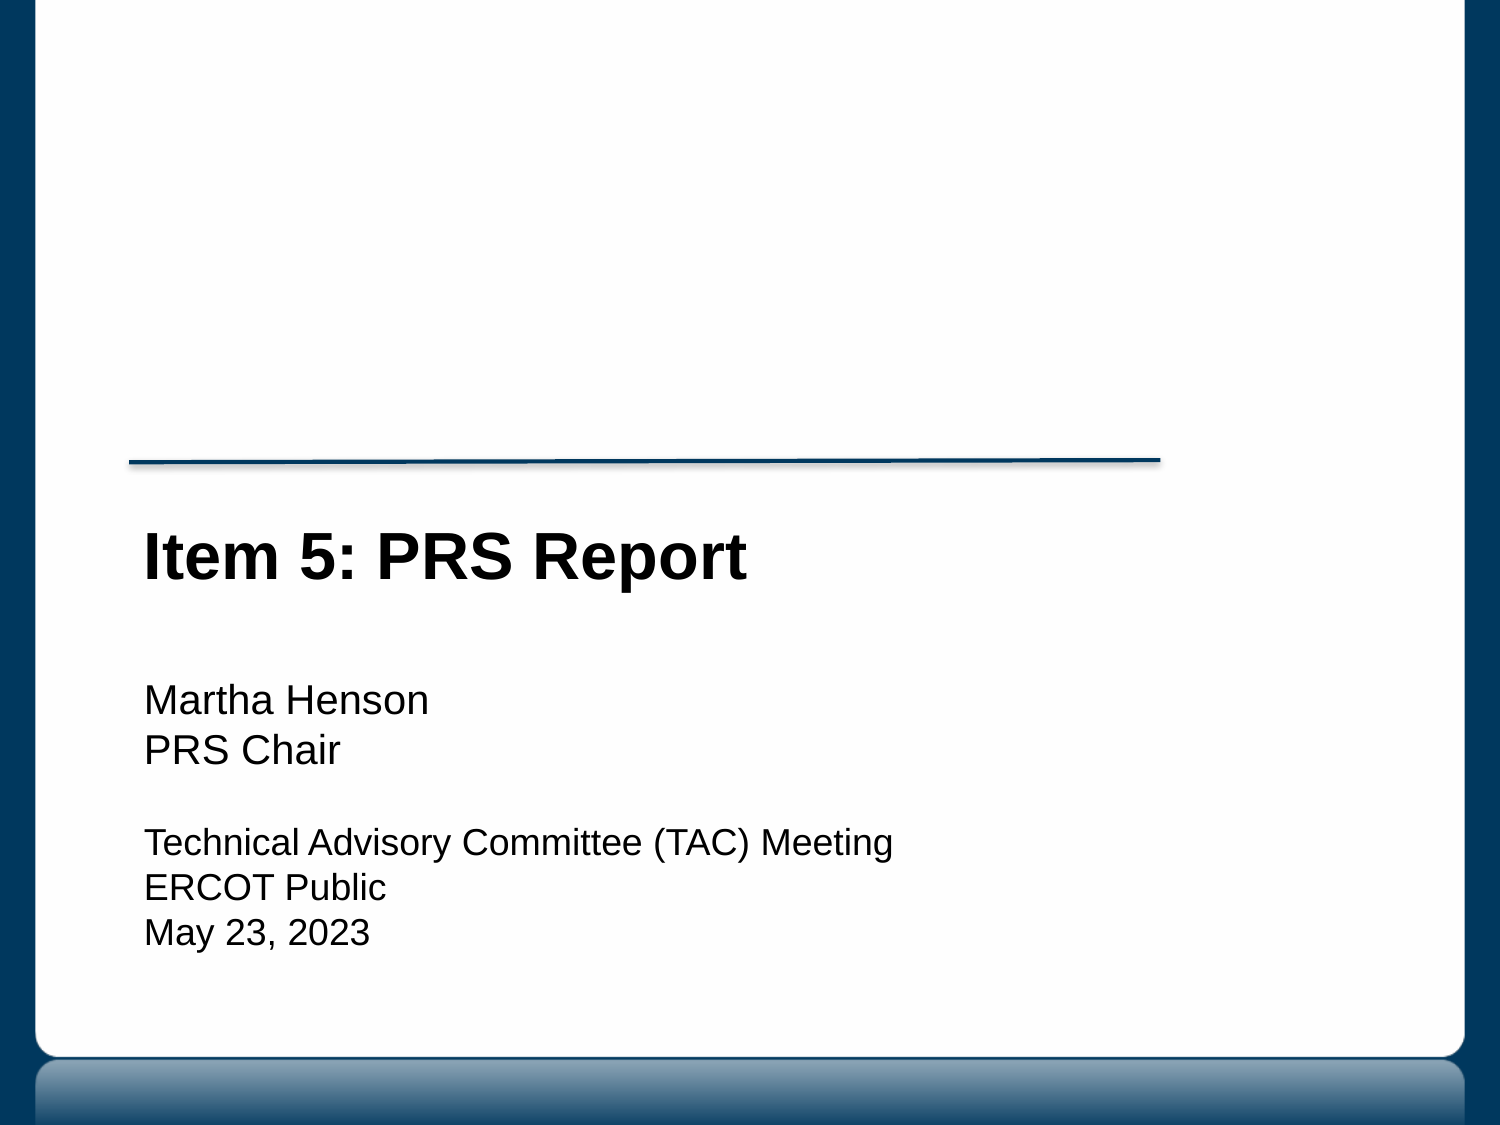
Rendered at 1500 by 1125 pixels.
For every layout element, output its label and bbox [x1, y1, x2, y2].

picture [35, 0, 1465, 1125]
text_box [128, 459, 1367, 931]
